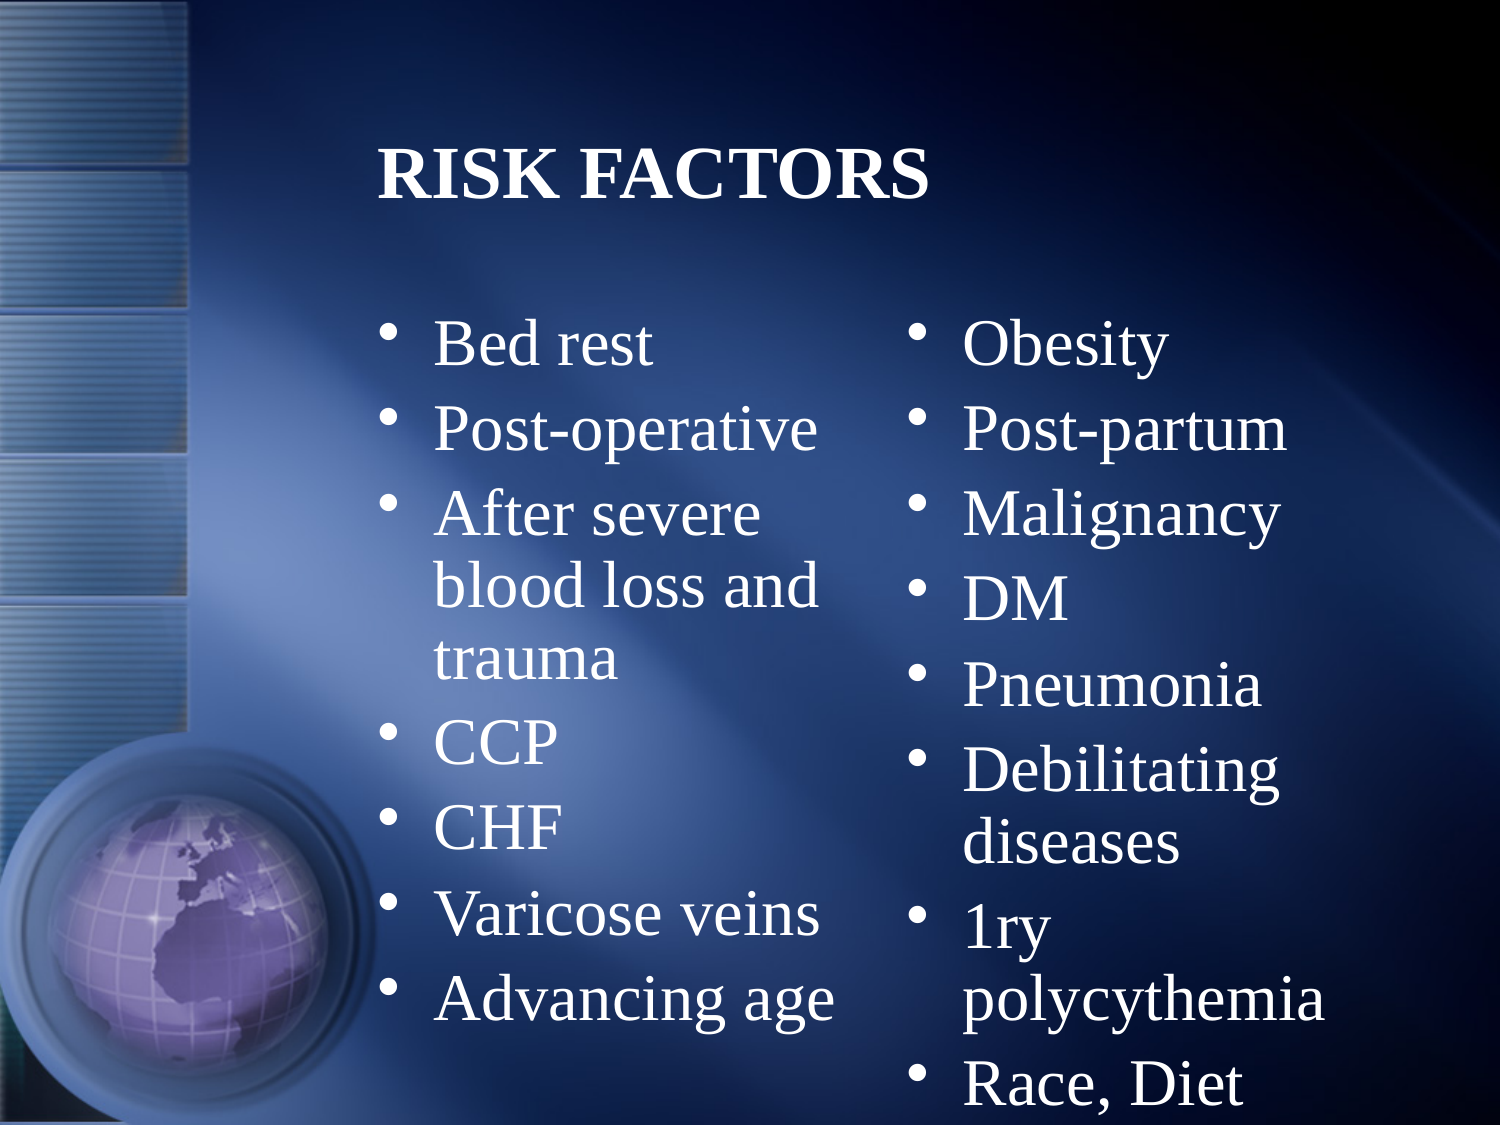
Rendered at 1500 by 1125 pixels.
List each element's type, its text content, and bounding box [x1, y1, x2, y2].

picture [0, 0, 1500, 1125]
list Bed rest Post-operative After severe blood loss and trauma CCP CHF Varicose veins Advancing age [362, 299, 872, 1001]
title RISK FACTORS [362, 74, 1401, 263]
list Obesity Post-partum Malignancy DM Pneumonia Debilitating diseases 1ry polycythemia Race, Diet [891, 299, 1401, 1001]
